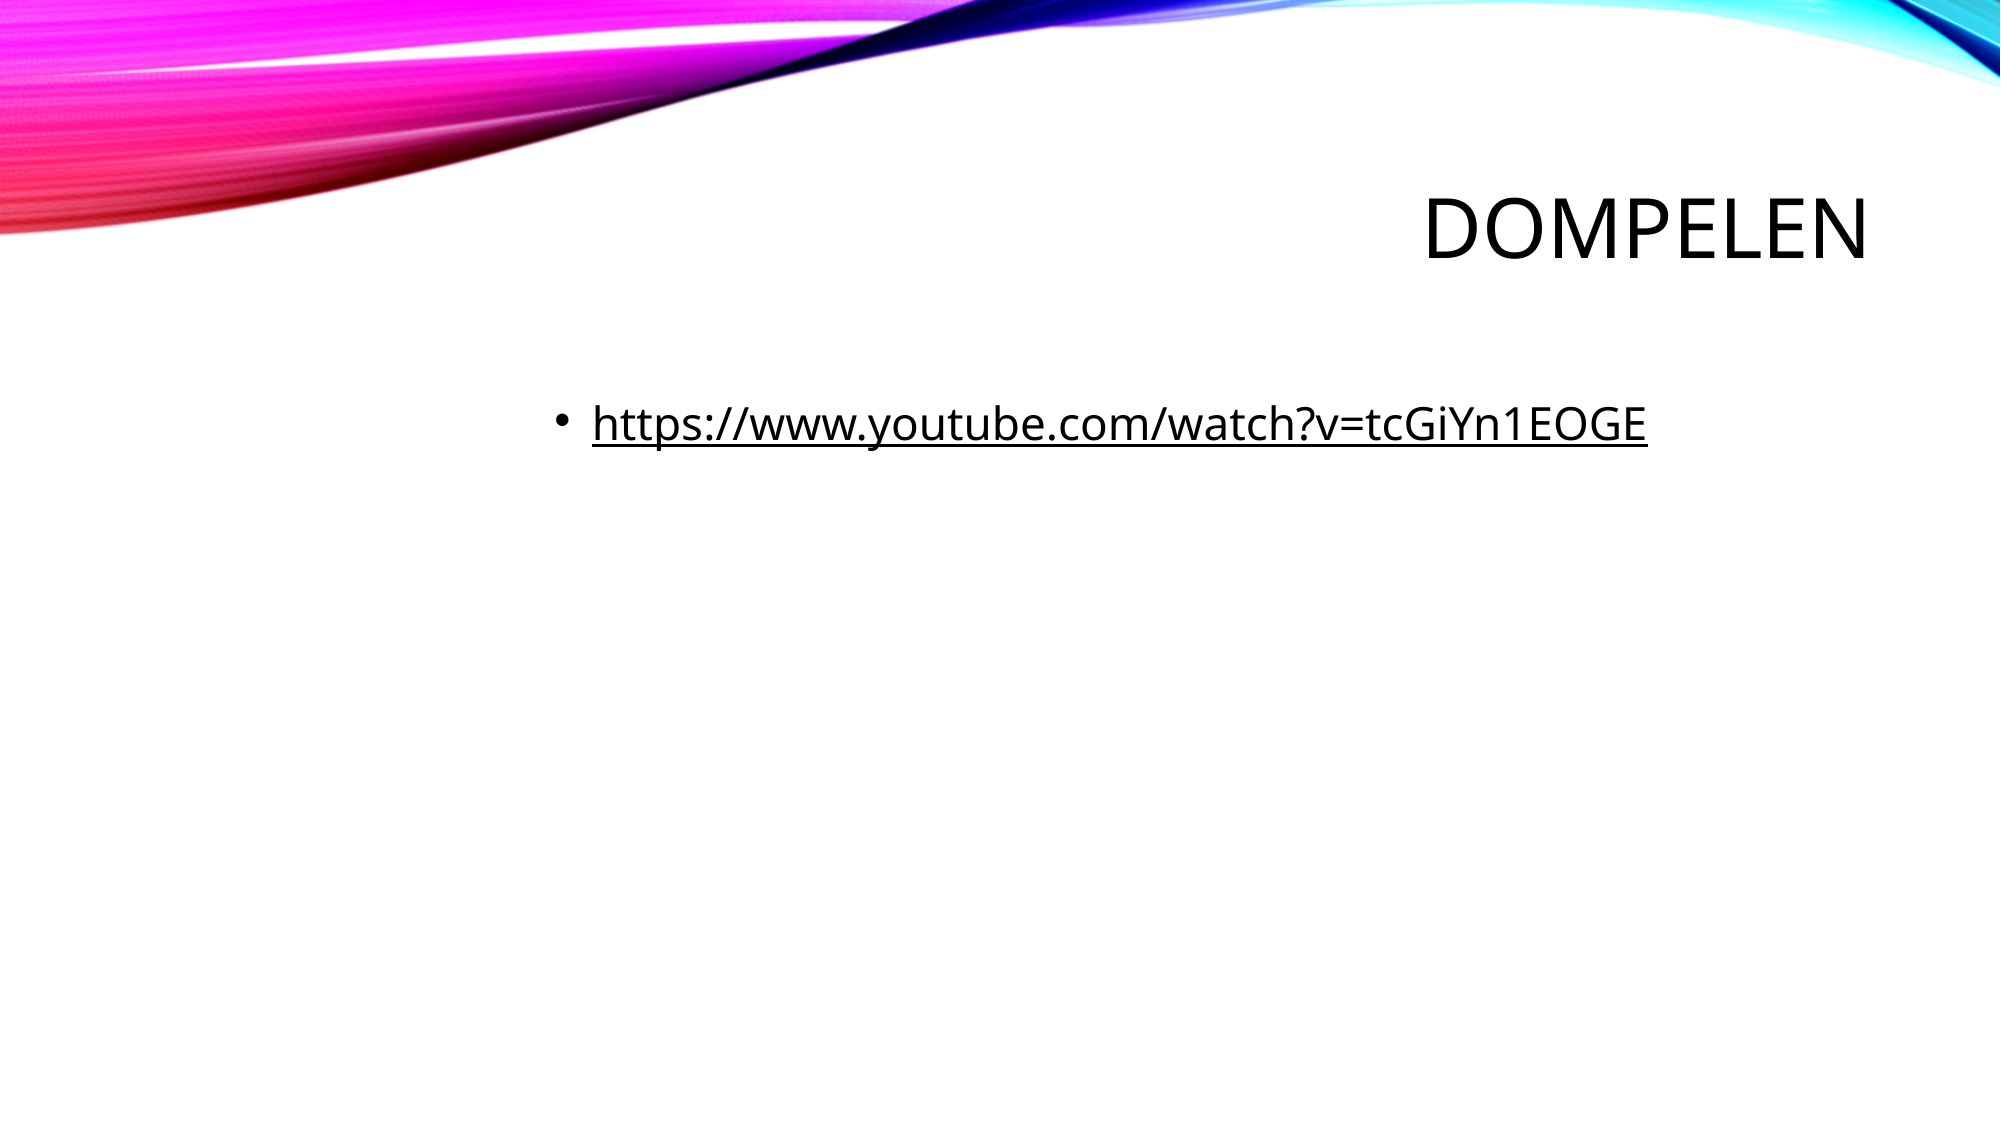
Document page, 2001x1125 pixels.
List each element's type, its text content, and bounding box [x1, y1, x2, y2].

list https://www.youtube.com/watch?v=tcGiYn1EOGE [539, 387, 1890, 1125]
picture [1910, 0, 2000, 45]
title Dompelen [474, 125, 1888, 338]
picture [1890, 0, 2000, 75]
picture [0, 0, 2000, 237]
